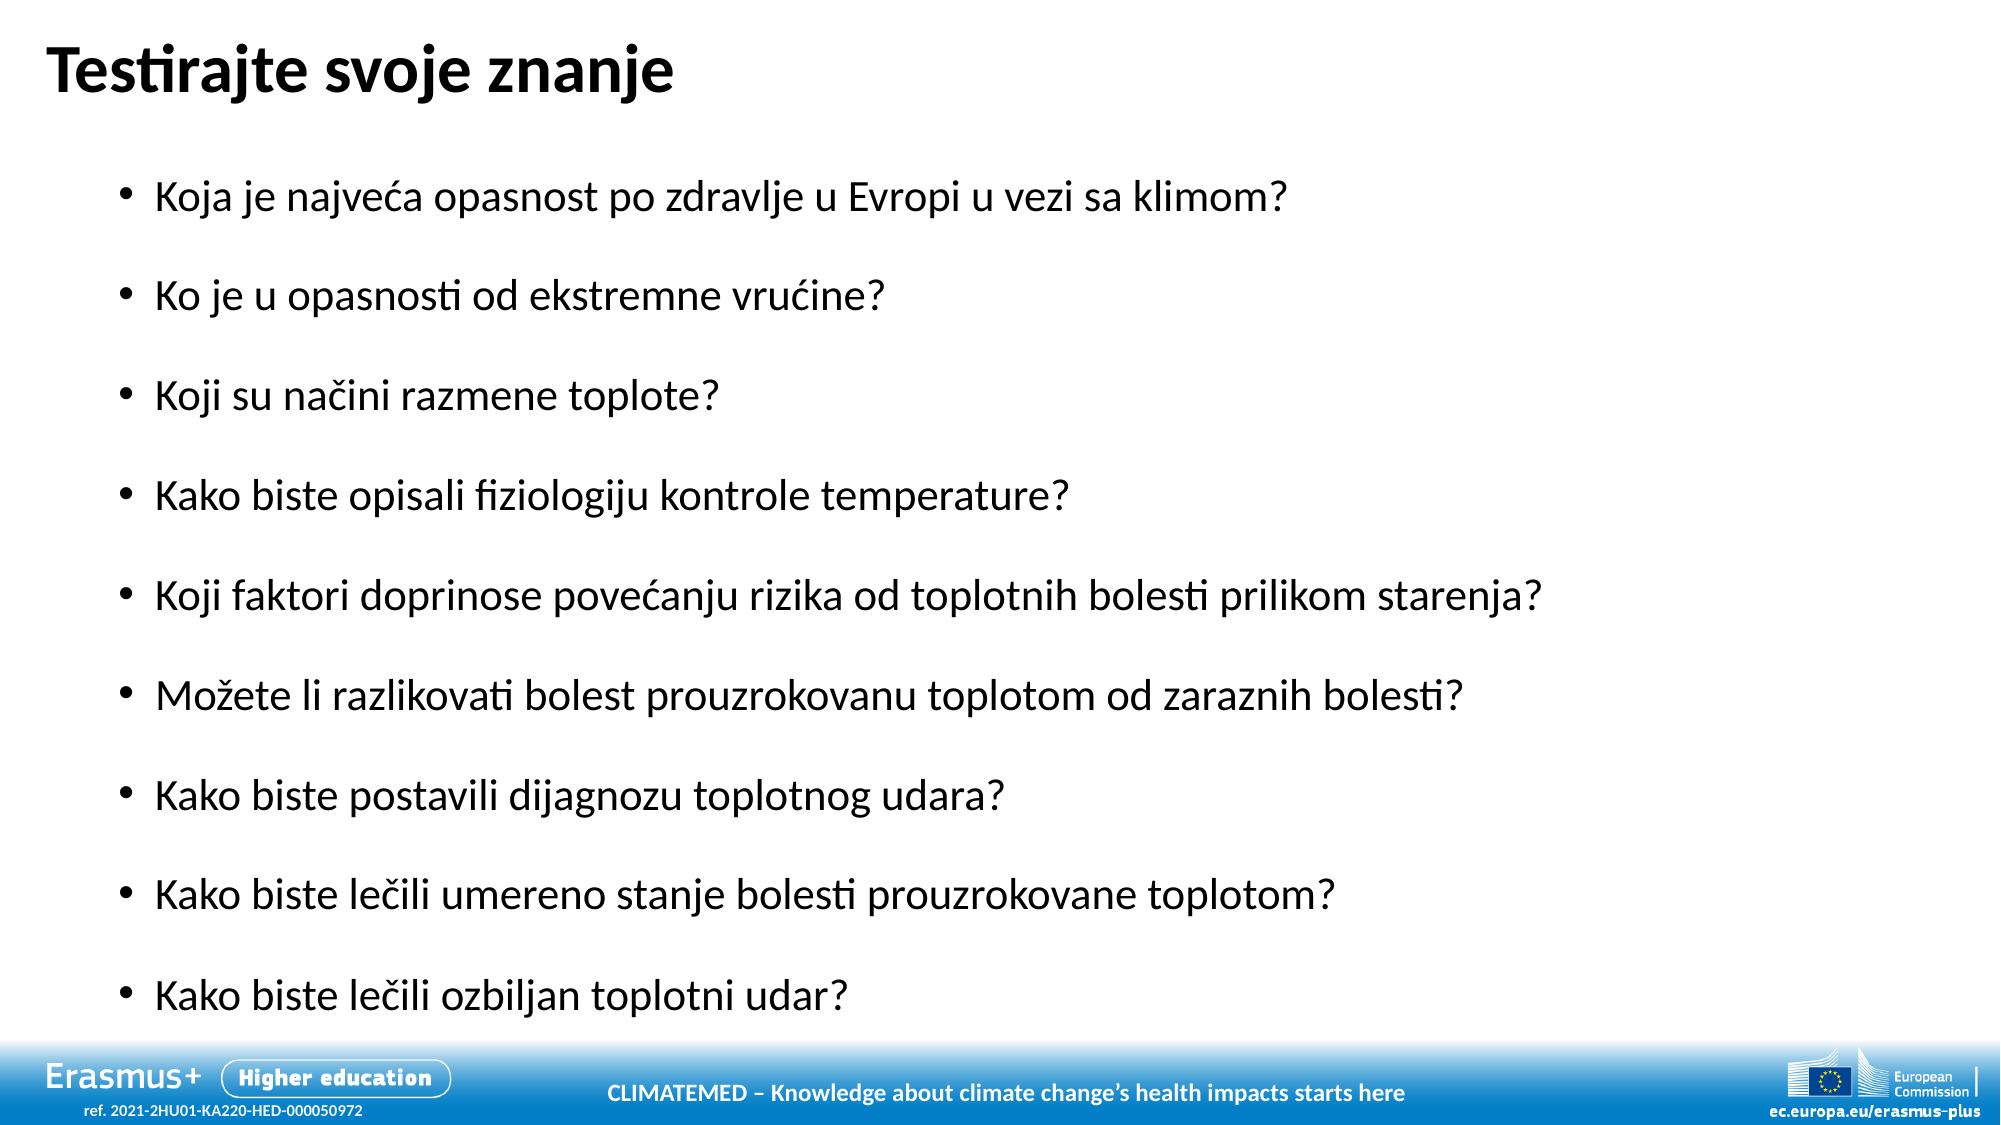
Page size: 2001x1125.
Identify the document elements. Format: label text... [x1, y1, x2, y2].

title Testirajte svoje znanje [31, 25, 1984, 116]
picture [0, 899, 2000, 1125]
list Koja je najveća opasnost po zdravlje u Evropi u vezi sa klimom? Ko je u opasnosti od ekstremne vrućine? Koji su načini razmene toplote? Kako biste opisali fiziologiju kontrole temperature? Koji faktori doprinose povećanju rizika od toplotnih bolesti prilikom starenja? Možete li razlikovati bolest prouzrokovanu toplotom od zaraznih bolesti? Kako biste postavili dijagnozu toplotnog udara? Kako biste lečili umereno stanje bolesti prouzrokovane toplotom? Kako biste lečili ozbiljan toplotni udar? [103, 153, 1984, 1035]
